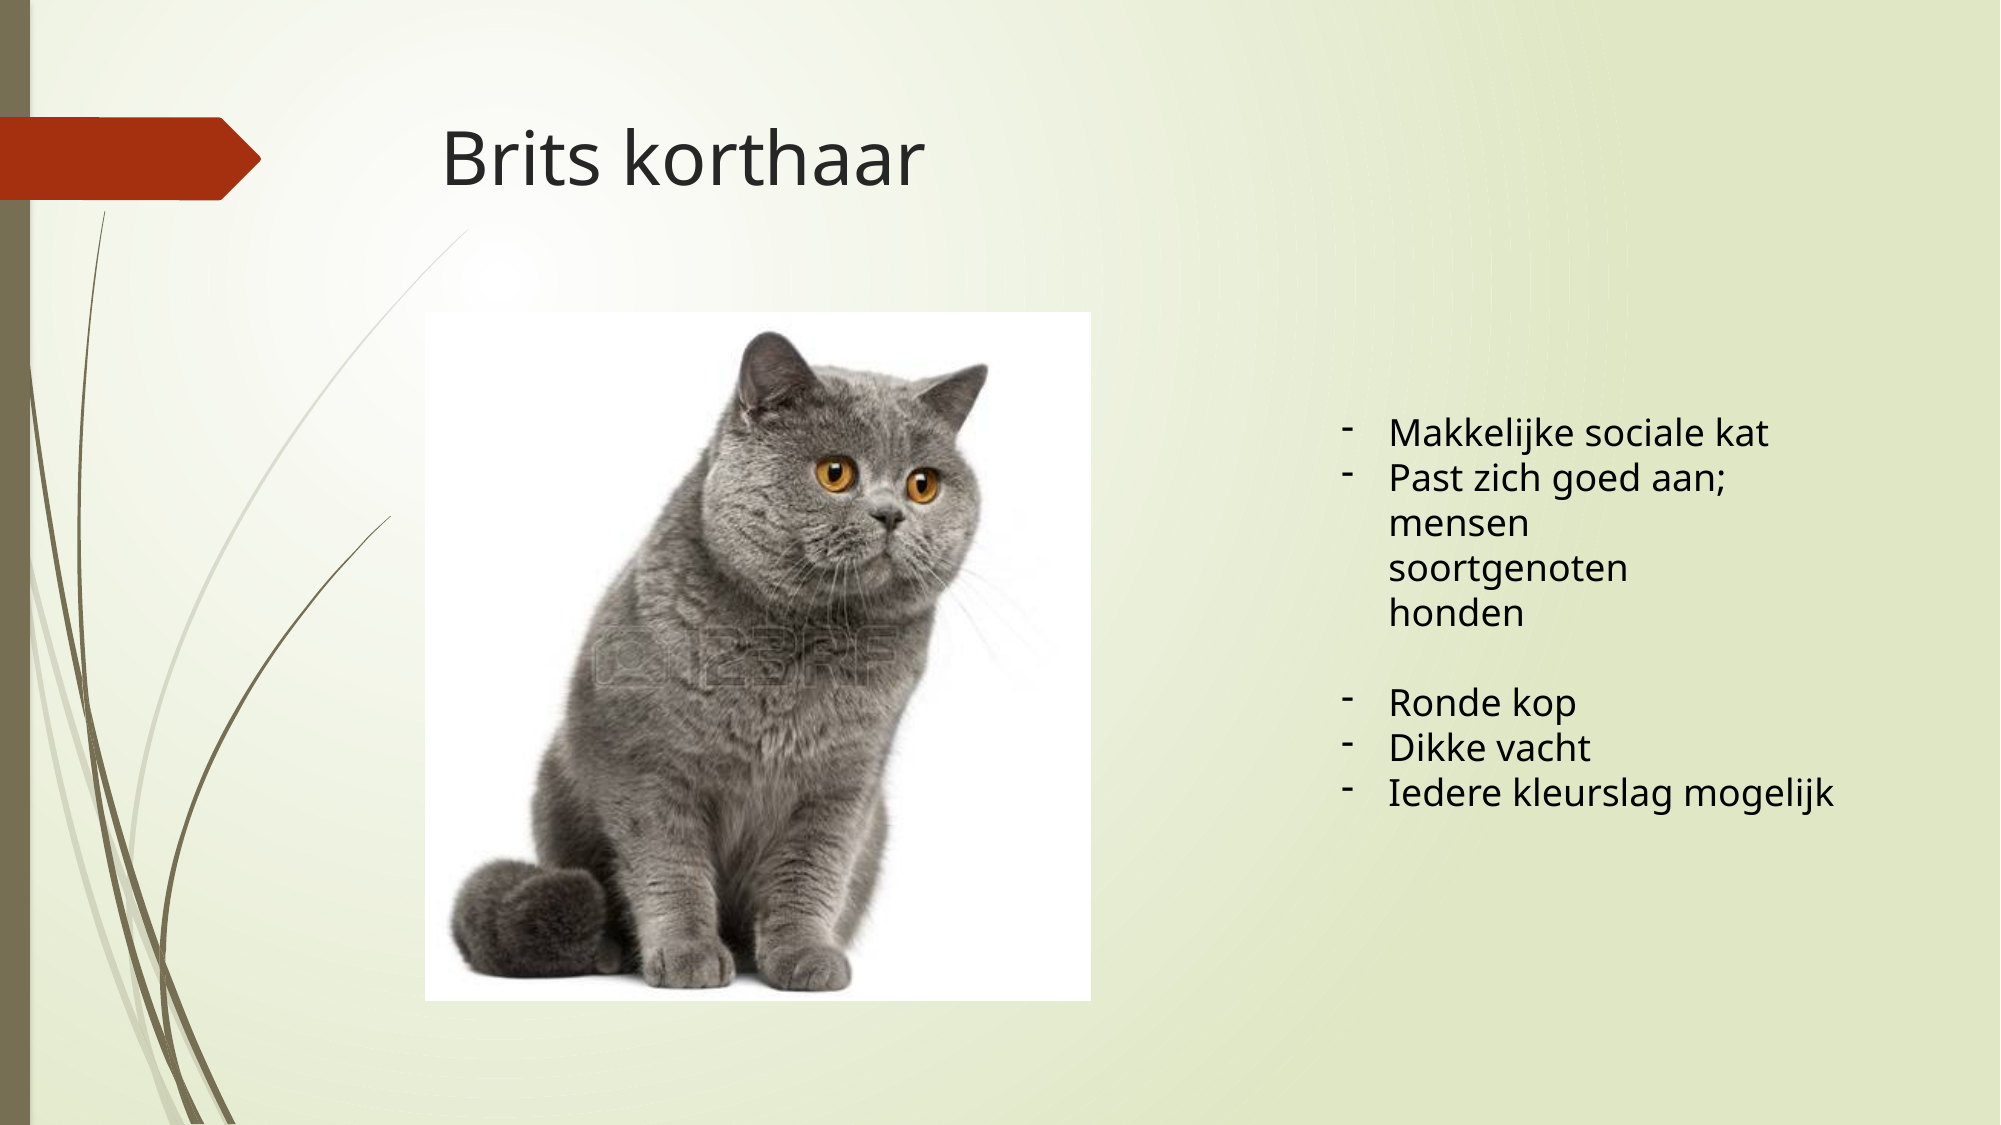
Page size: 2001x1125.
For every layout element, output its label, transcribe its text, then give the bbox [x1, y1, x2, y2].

text_box Makkelijke sociale kat Past zich goed aan; mensen soortgenoten honden Ronde kop Dikke vacht Iedere kleurslag mogelijk [1326, 401, 1854, 866]
title Brits korthaar [425, 102, 1888, 313]
picture [425, 312, 1091, 1001]
